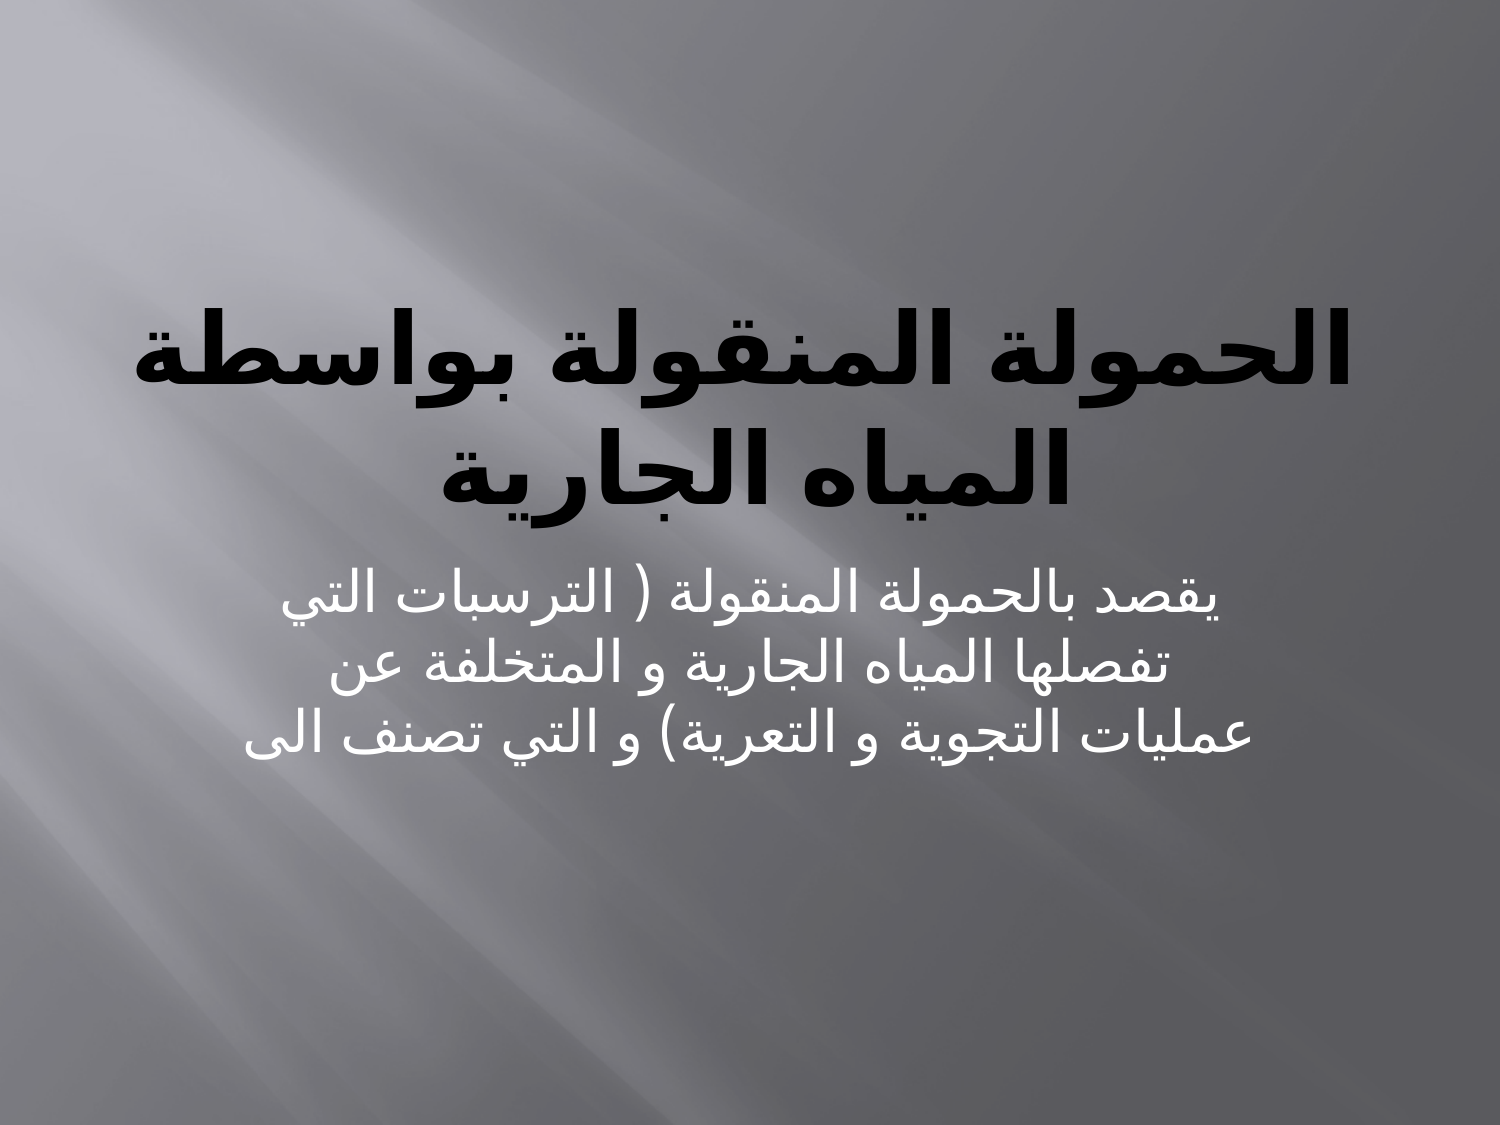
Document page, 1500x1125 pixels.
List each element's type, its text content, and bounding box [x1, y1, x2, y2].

subtitle يقصد بالحمولة المنقولة ( الترسبات التي تفصلها المياه الجارية و المتخلفة عن عمليات التجوية و التعرية) و التي تصنف الى [225, 546, 1275, 834]
title الحمولة المنقولة بواسطة المياه الجارية [69, 224, 1420, 525]
